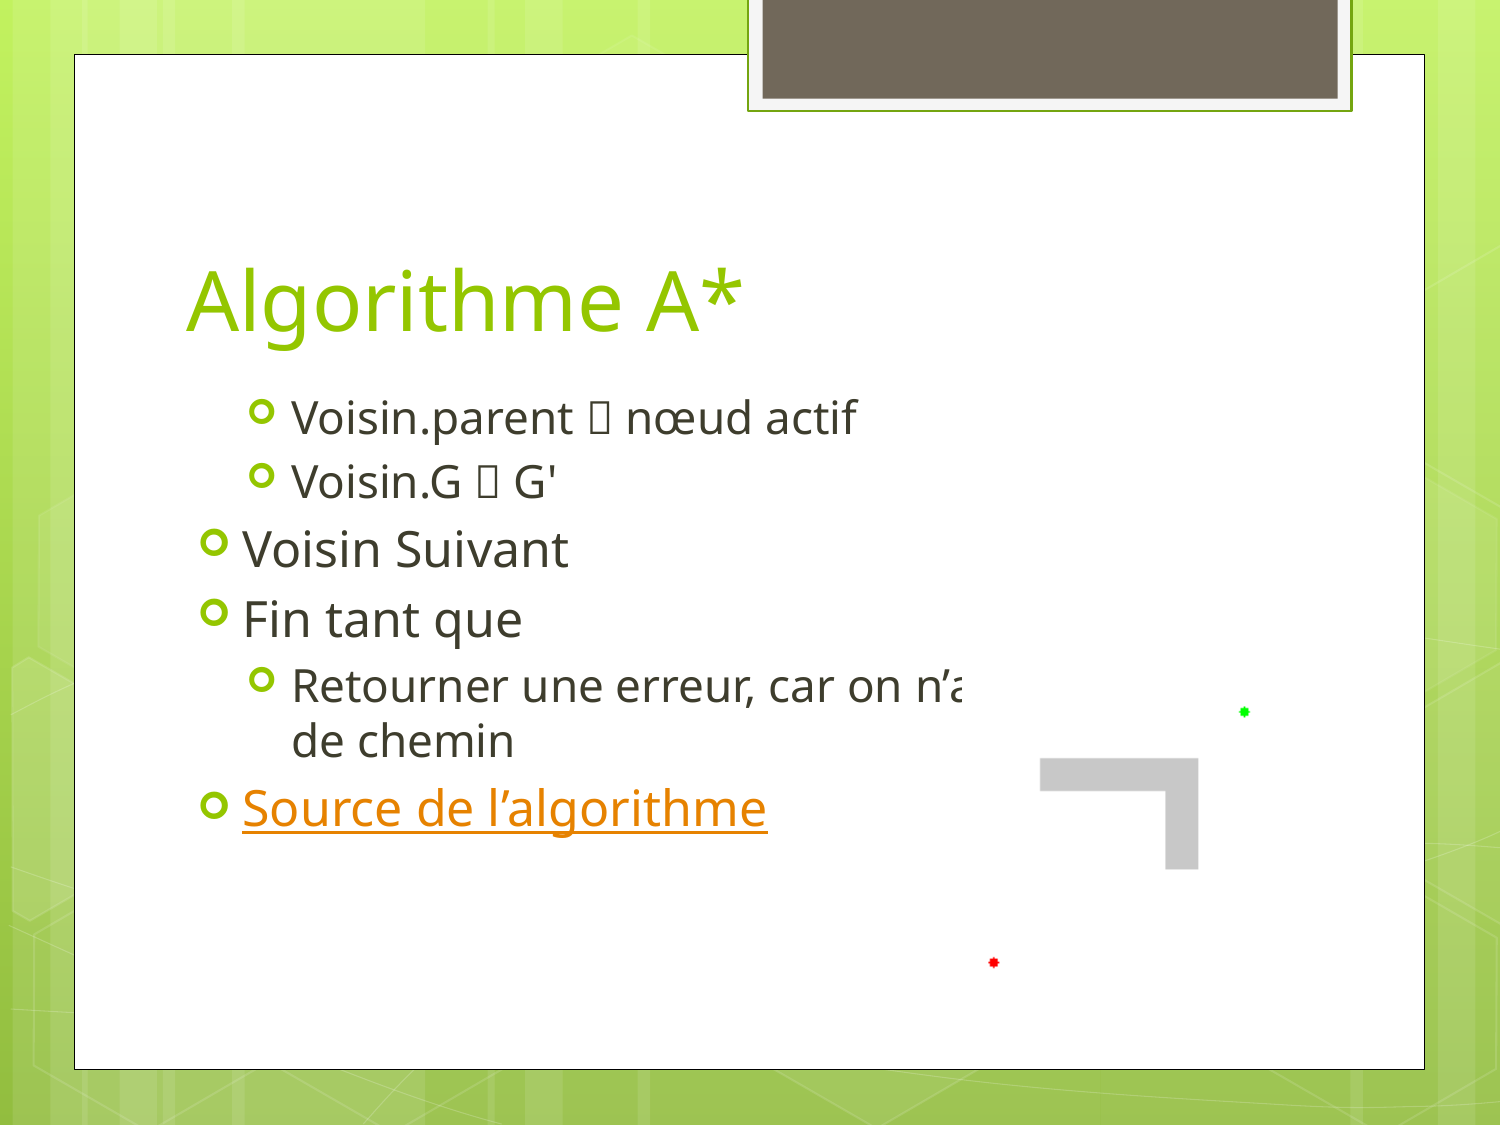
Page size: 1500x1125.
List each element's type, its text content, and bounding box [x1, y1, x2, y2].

title Algorithme A* [171, 168, 1324, 357]
picture [962, 665, 1291, 995]
list Voisin.parent  nœud actif Voisin.G  G' Voisin Suivant Fin tant que Retourner une erreur, car on n’a pas trouvé de chemin Source de l’algorithme [171, 381, 1283, 957]
